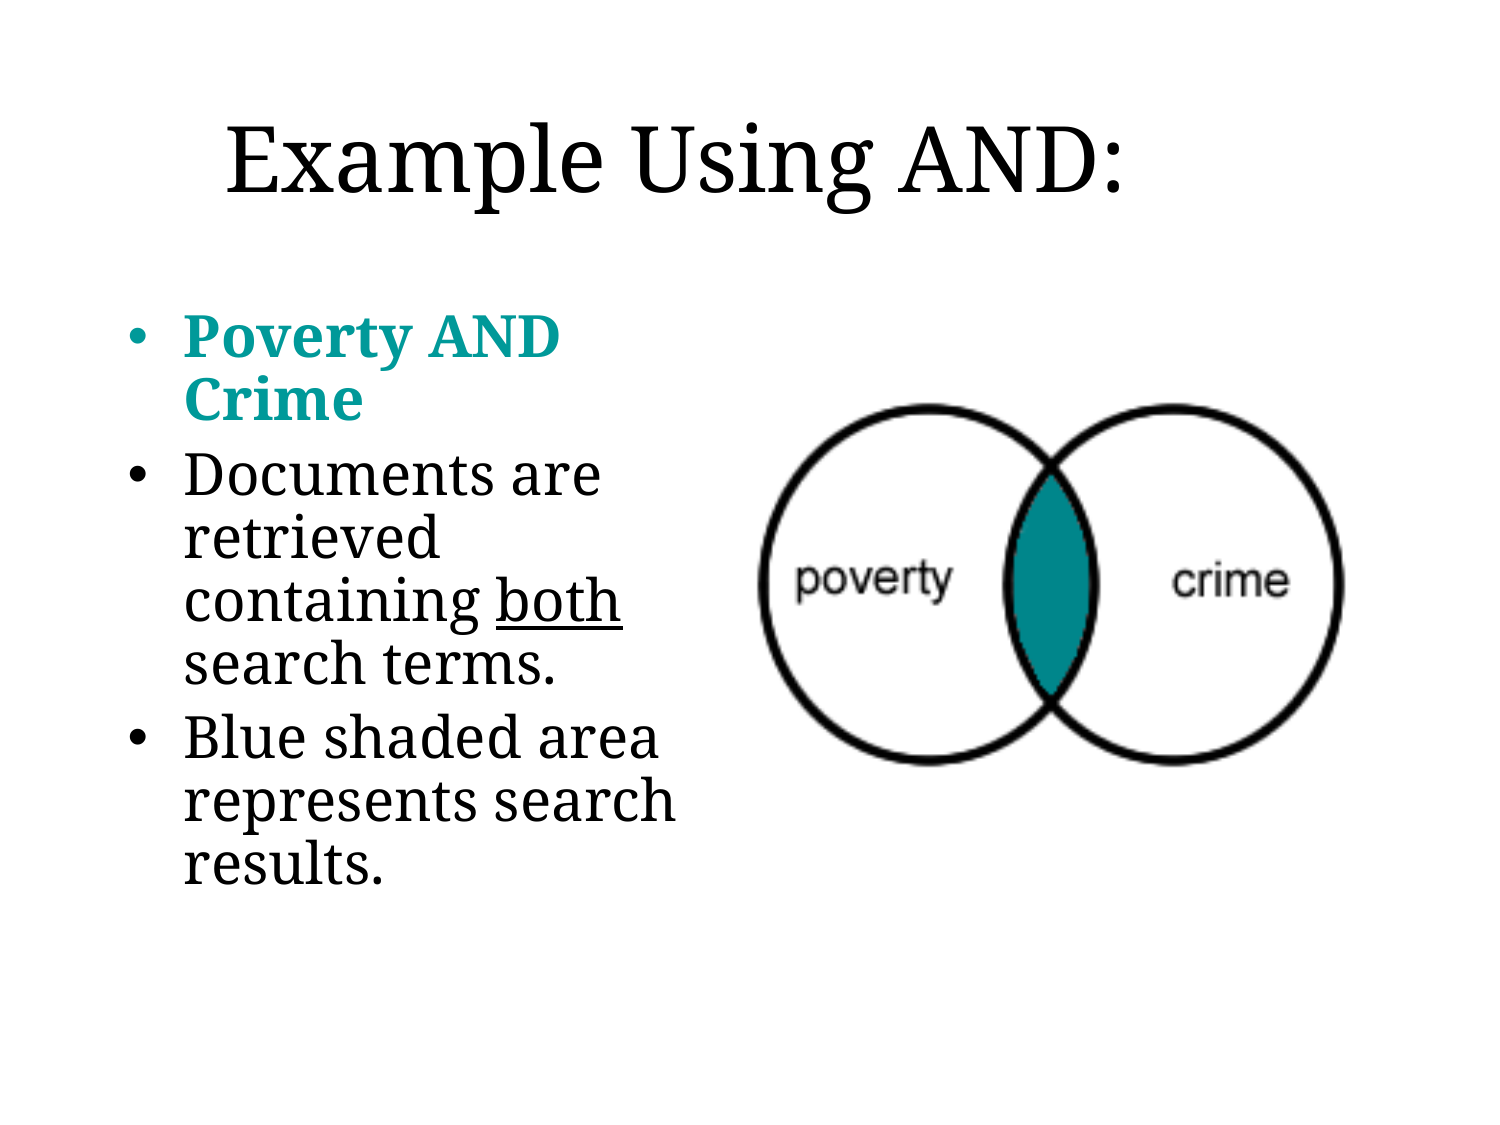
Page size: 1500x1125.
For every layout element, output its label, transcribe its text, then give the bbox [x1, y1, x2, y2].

picture [749, 387, 1363, 779]
title Example Using AND: [112, 24, 1240, 288]
list Poverty AND Crime Documents are retrieved containing both search terms. Blue shaded area represents search results. [112, 299, 732, 963]
